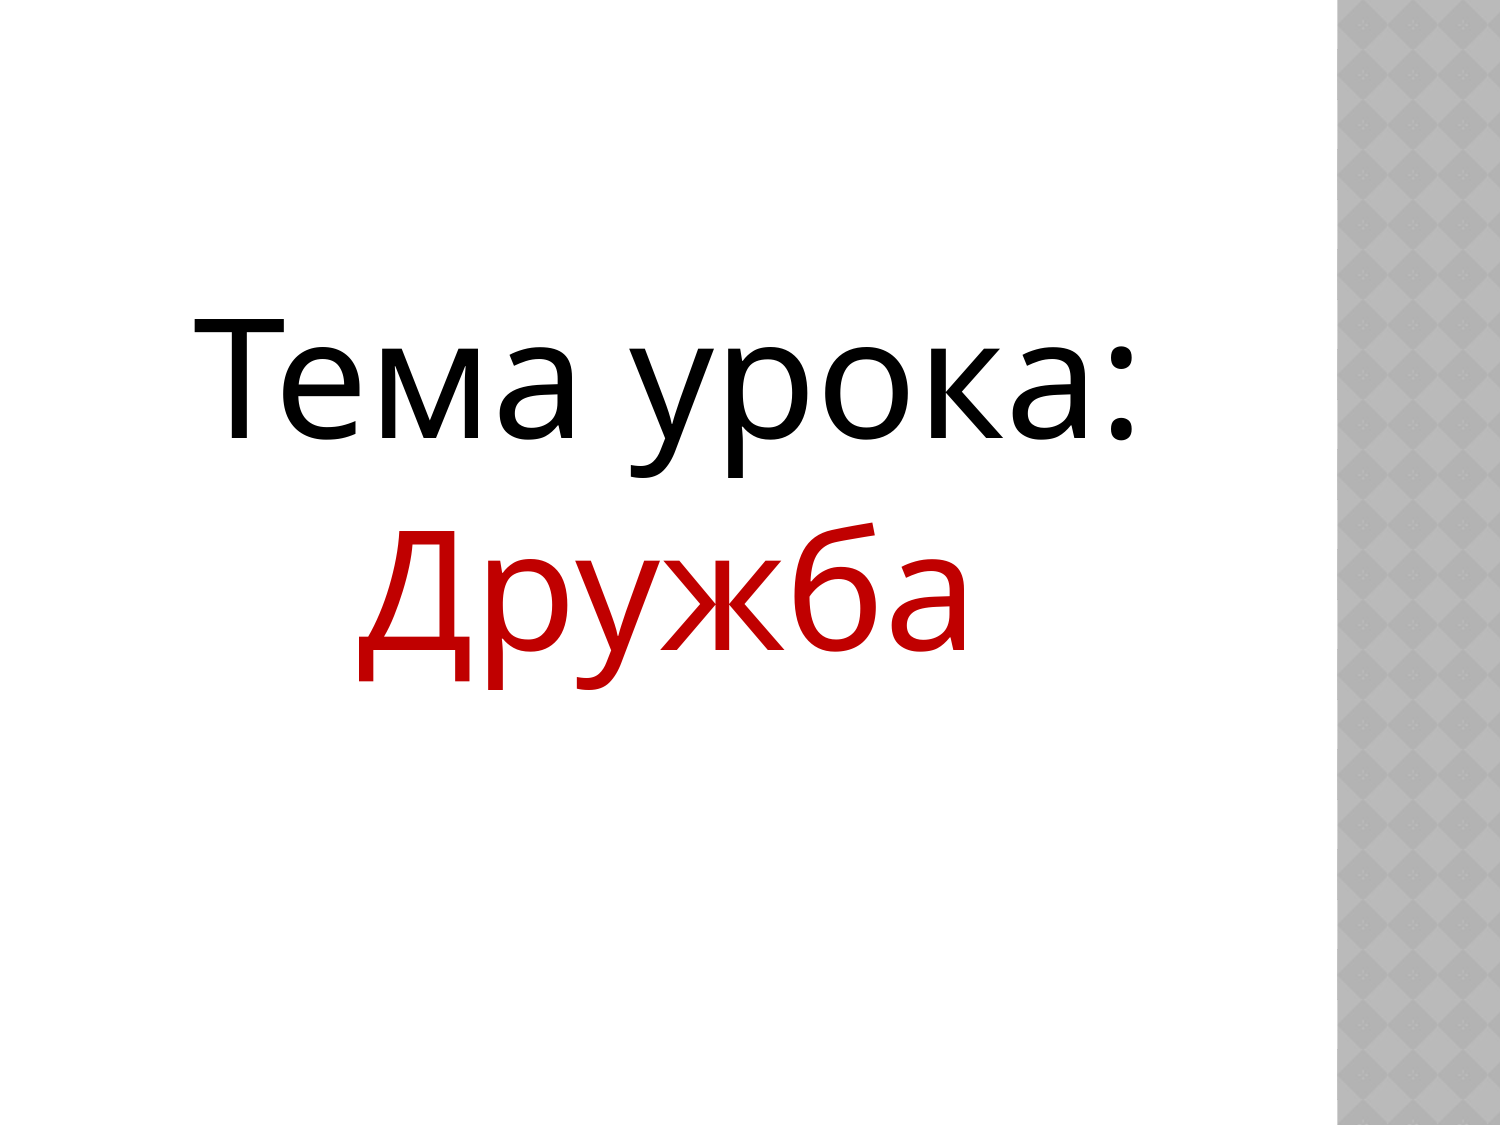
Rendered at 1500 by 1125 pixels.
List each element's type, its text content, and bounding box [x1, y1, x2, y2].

list Тема урока: Дружба [75, 264, 1263, 1059]
